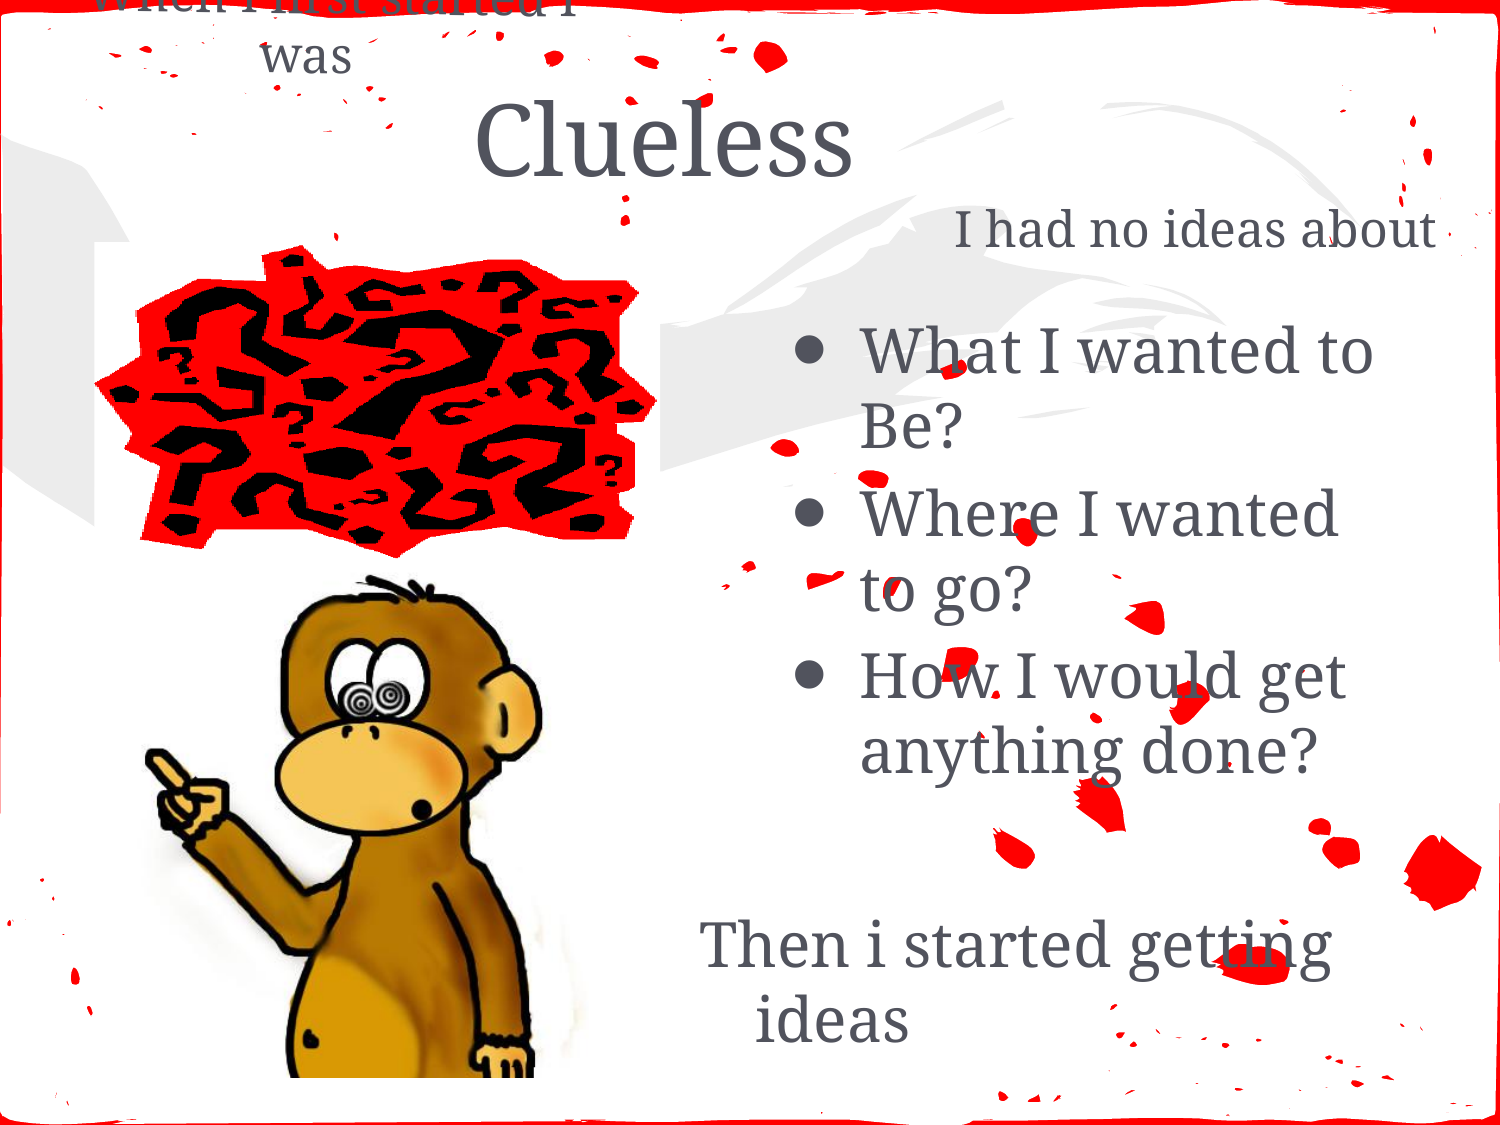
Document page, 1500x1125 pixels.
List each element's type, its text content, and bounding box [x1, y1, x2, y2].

list What I wanted to Be? Where I wanted to go? How I would get anything done? [769, 296, 1425, 889]
text_box [94, 242, 661, 559]
title I had no ideas about [878, 54, 1464, 273]
title Clueless [457, 0, 1043, 212]
title When i first started I was [13, 0, 600, 102]
text_box [94, 559, 660, 1078]
list Then i started getting ideas [684, 889, 1425, 1125]
